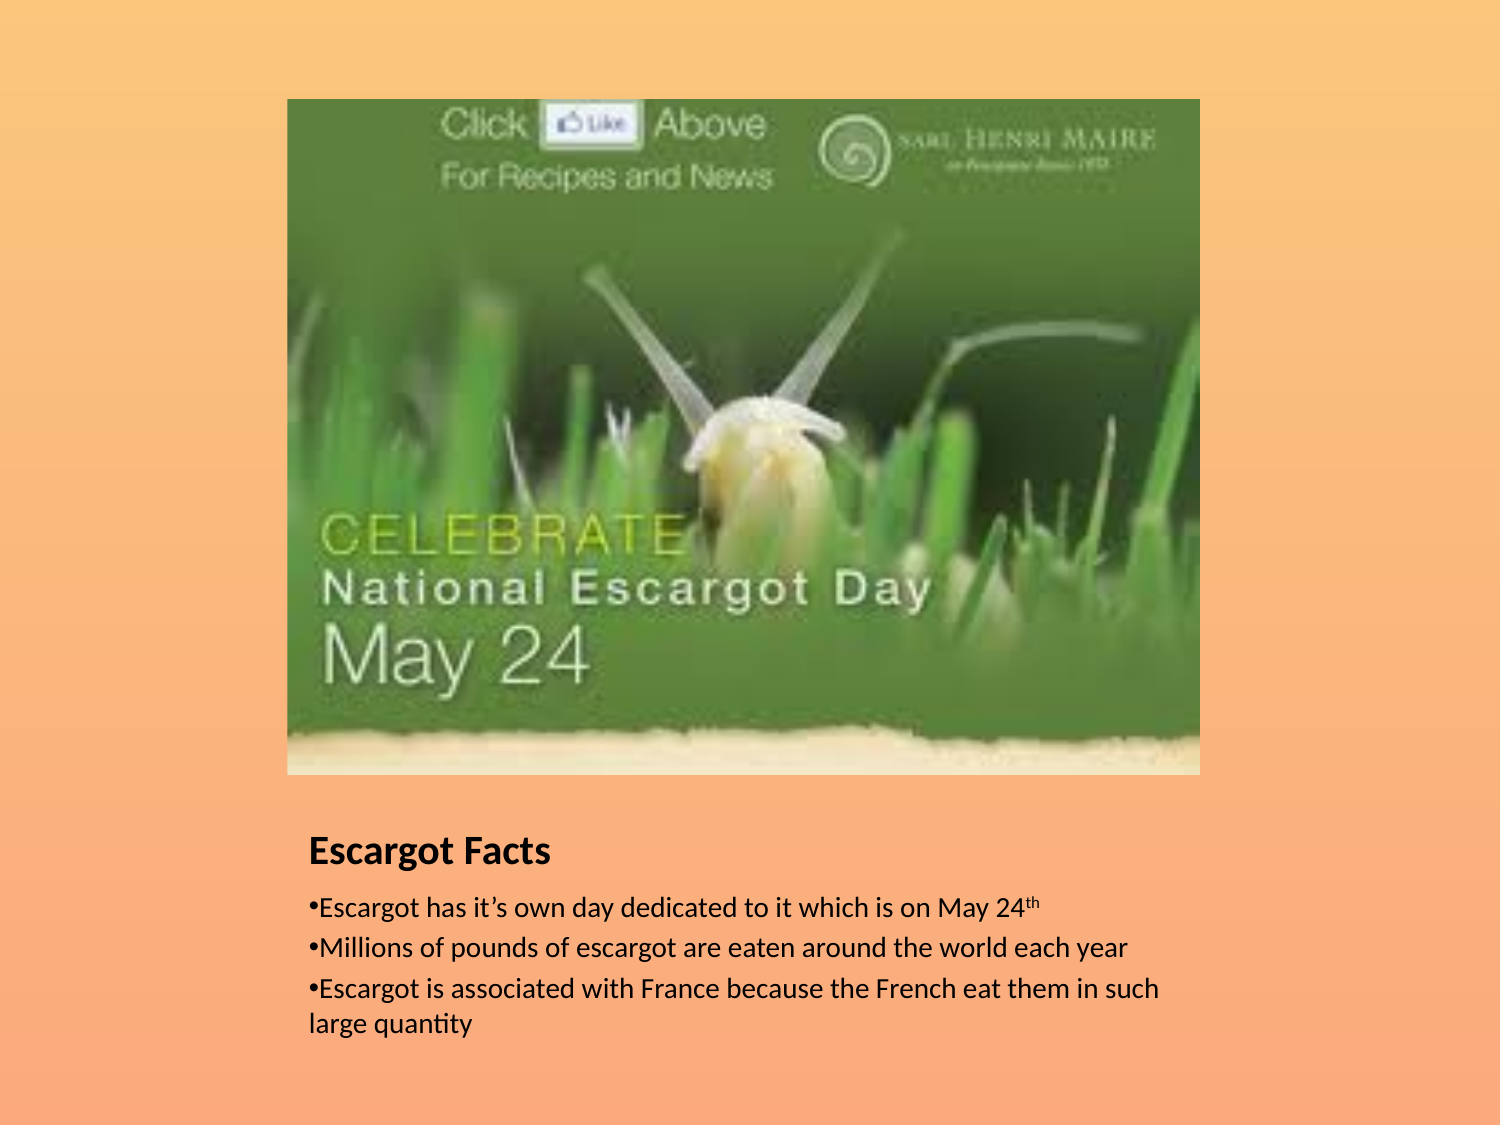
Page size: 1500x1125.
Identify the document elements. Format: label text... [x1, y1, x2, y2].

list Escargot has it’s own day dedicated to it which is on May 24th Millions of pounds of escargot are eaten around the world each year Escargot is associated with France because the French eat them in such large quantity [294, 880, 1213, 1038]
title Escargot Facts [294, 787, 1194, 880]
picture [287, 99, 1201, 776]
